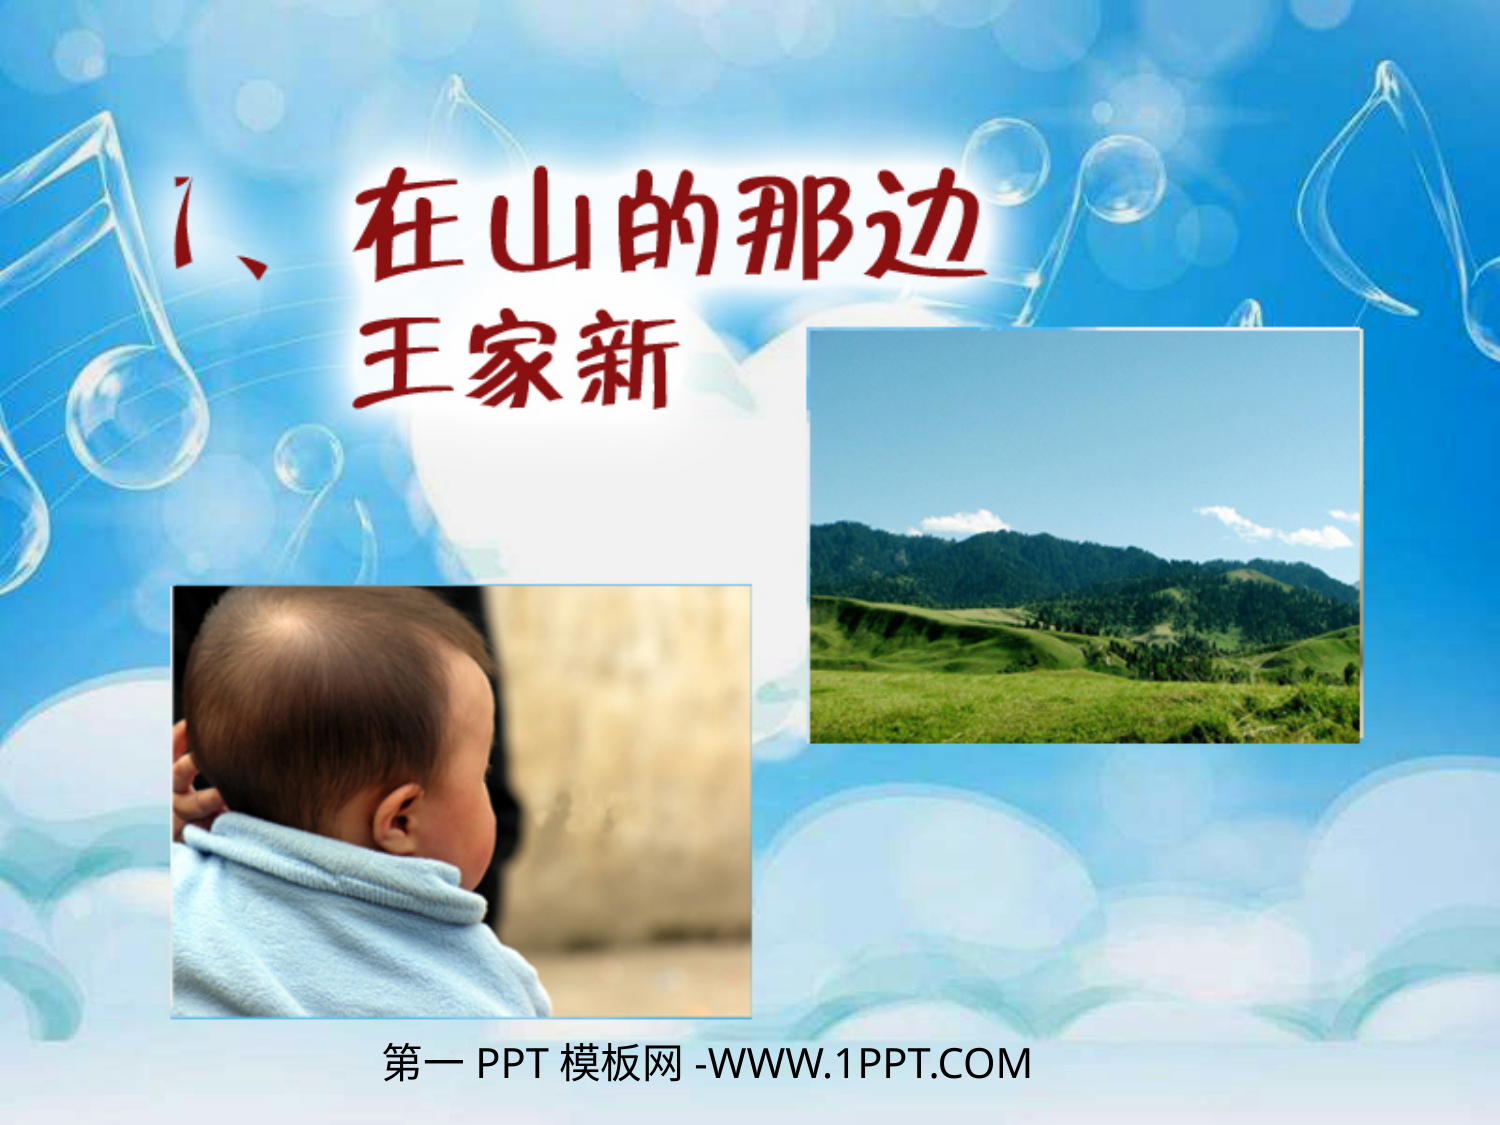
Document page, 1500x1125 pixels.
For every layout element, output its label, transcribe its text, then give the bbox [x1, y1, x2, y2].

text_box 第一PPT模板网-WWW.1PPT.COM [367, 1025, 1161, 1095]
picture [0, 0, 1500, 1125]
